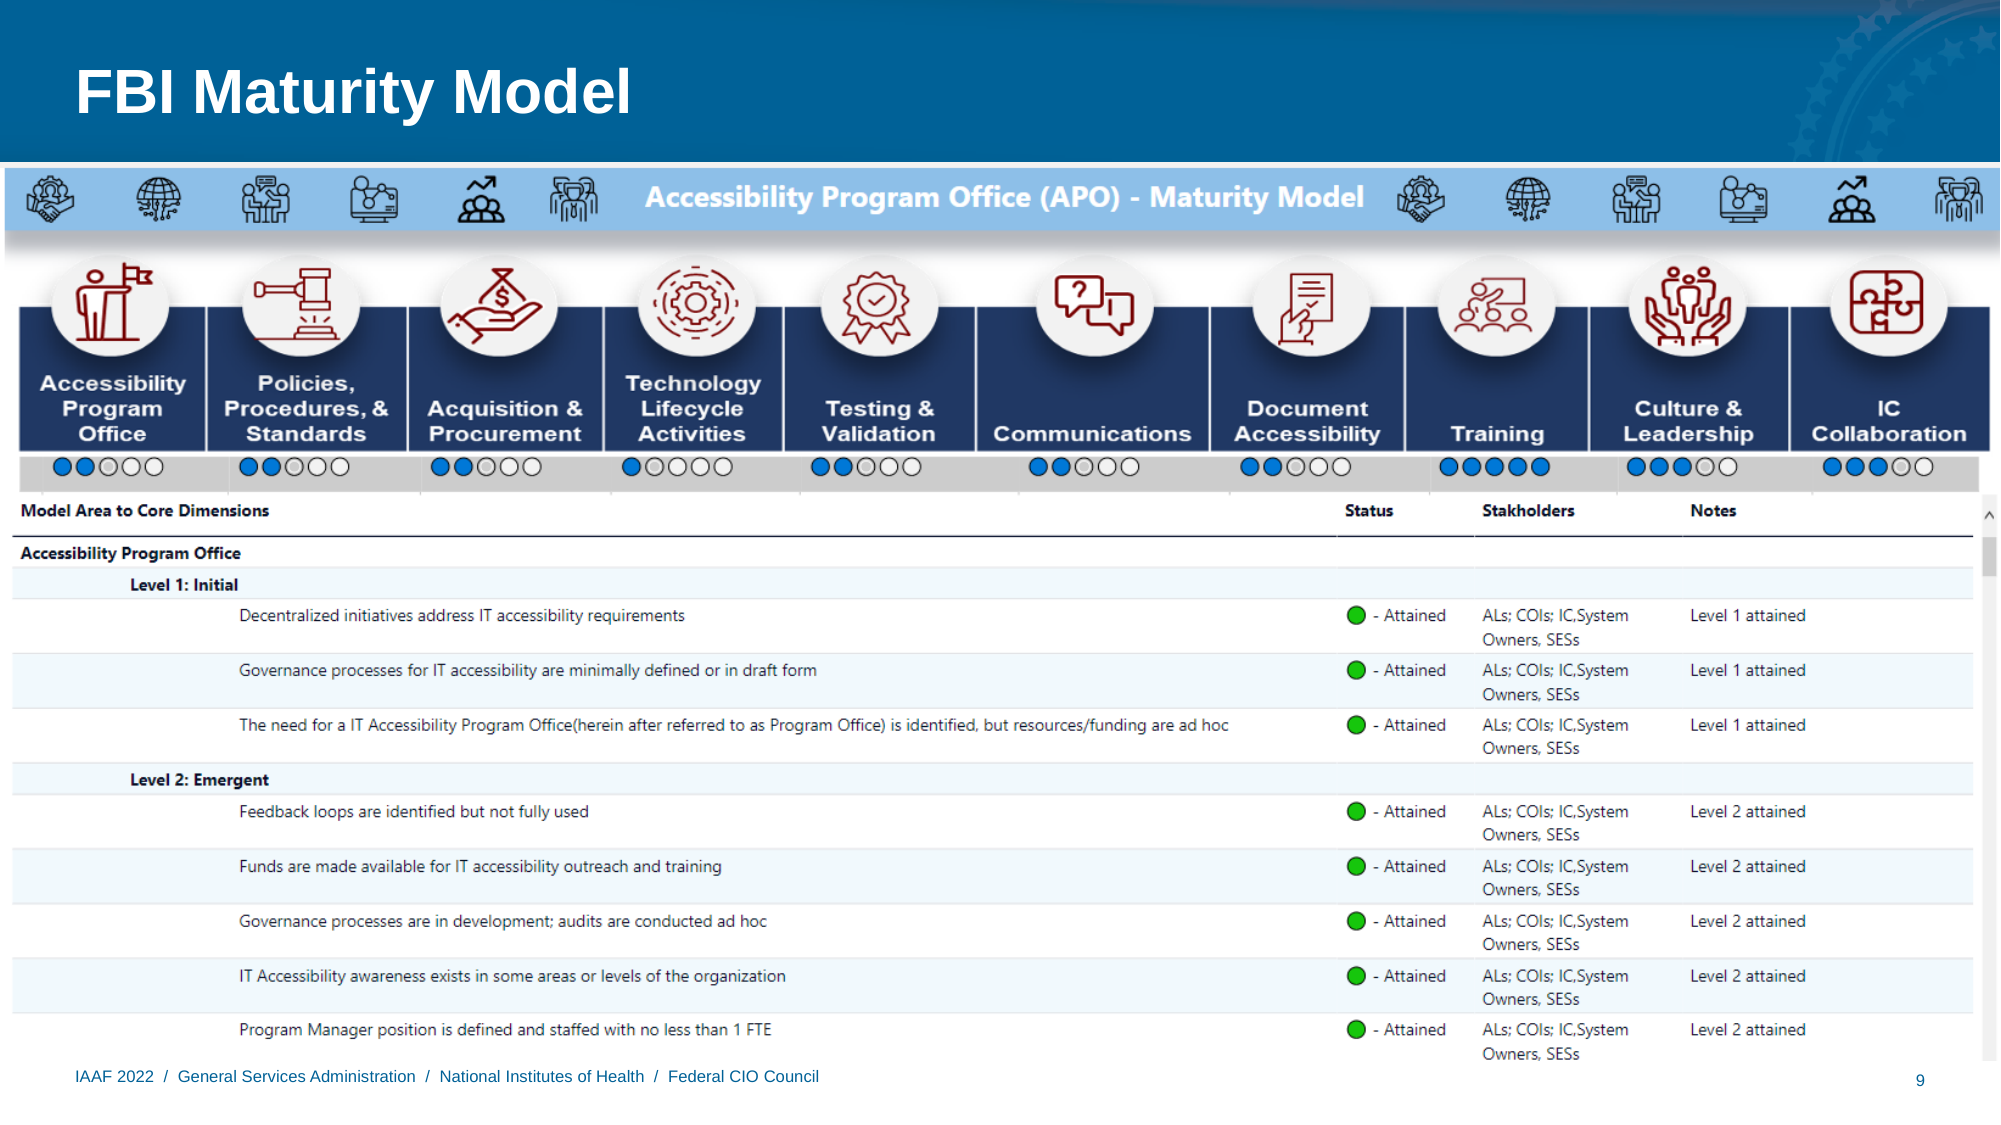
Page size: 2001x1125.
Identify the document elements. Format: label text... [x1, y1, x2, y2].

slide_number 9 [1880, 1073, 1925, 1095]
picture [0, 0, 2000, 1062]
title FBI Maturity Model [75, 52, 1800, 128]
